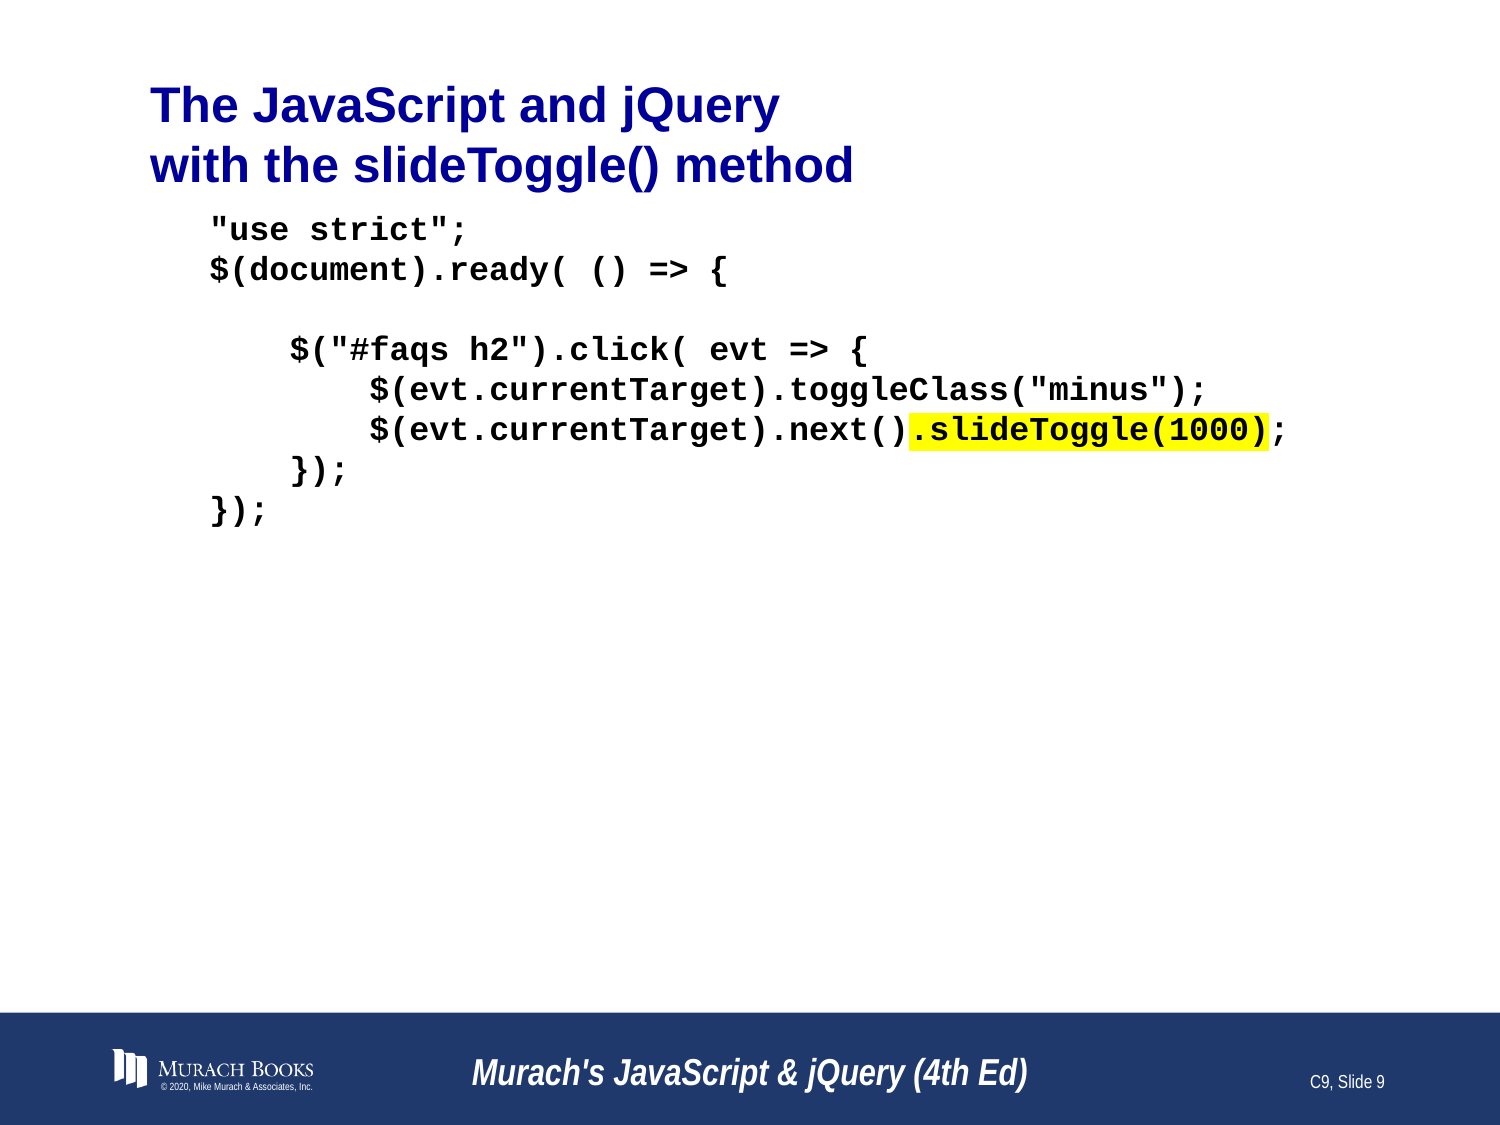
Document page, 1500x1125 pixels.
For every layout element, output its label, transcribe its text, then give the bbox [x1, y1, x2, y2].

footer © 2020, Mike Murach & Associates, Inc. [12, 1025, 463, 1100]
title The JavaScript and jQuery with the slideToggle() method [150, 72, 1350, 194]
slide_number C9, Slide 9 [1087, 1025, 1400, 1100]
slide_number Murach's JavaScript & jQuery (4th Ed) [463, 1025, 1050, 1100]
list "use strict"; $(document).ready( () => { $("#faqs h2").click( evt => { $(evt.currentTarget).toggleClass("minus"); $(evt.currentTarget).next().slideToggle(1000); }); }); [137, 200, 1350, 1000]
